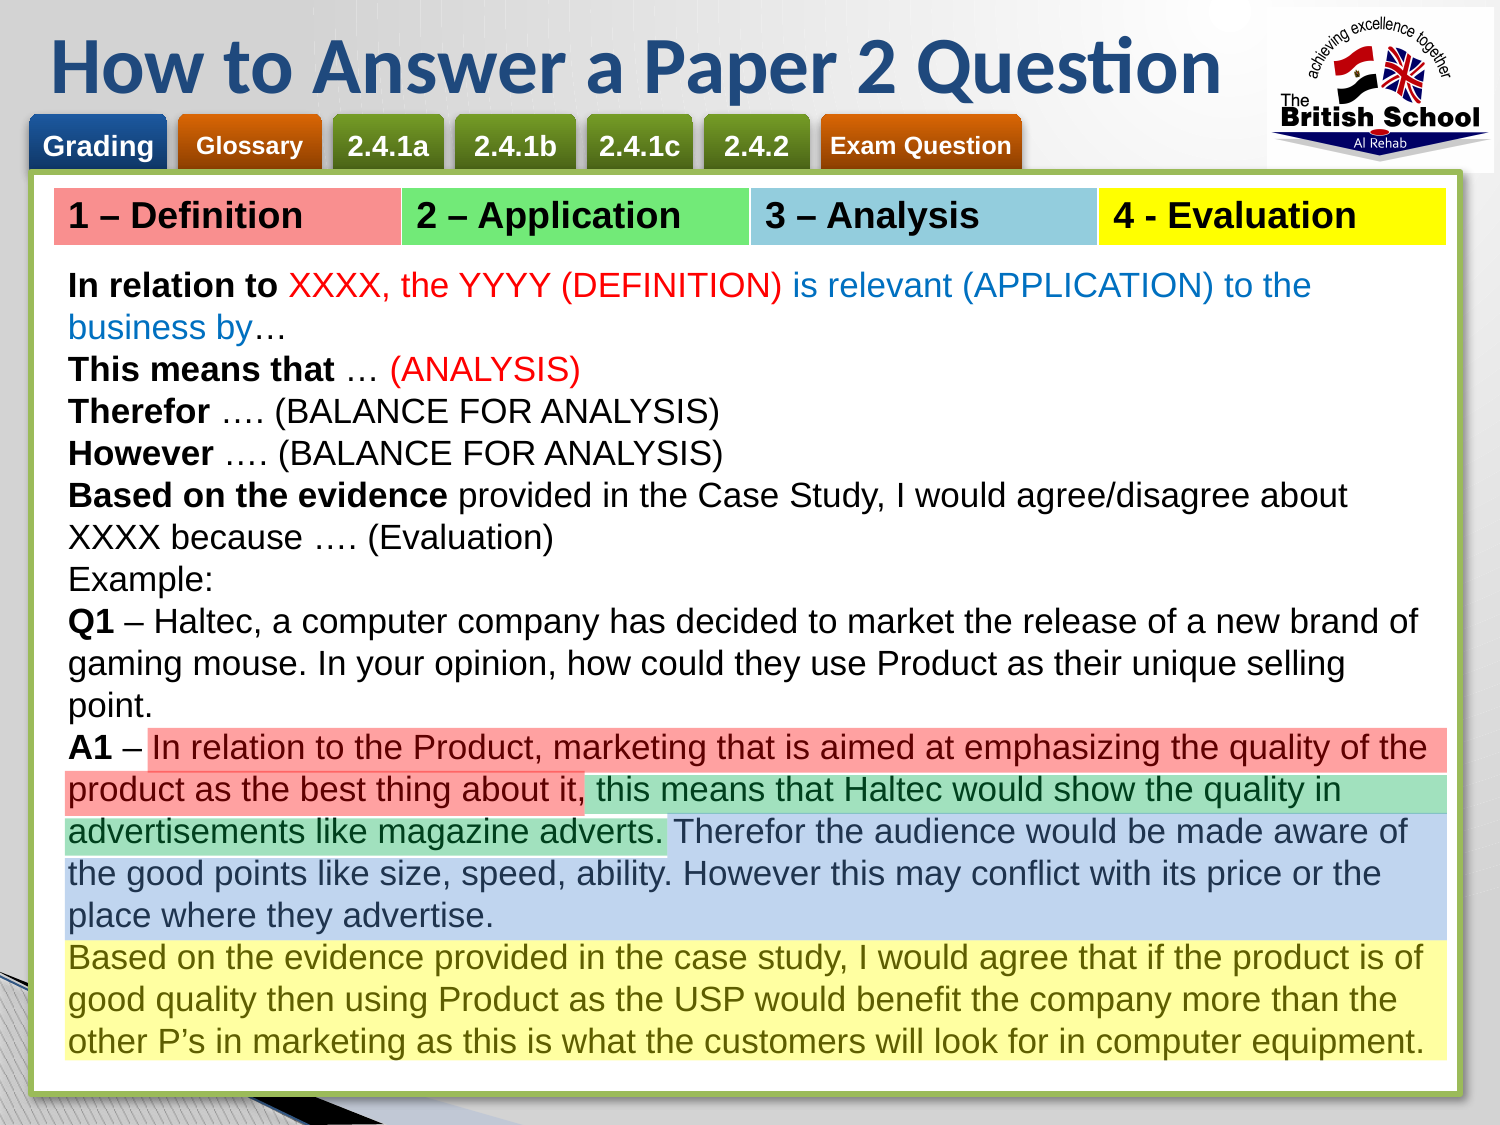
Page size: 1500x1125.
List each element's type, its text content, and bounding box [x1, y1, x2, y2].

text_box [667, 812, 1447, 858]
text_box [64, 858, 1447, 940]
table_header 4 - Evaluation [1099, 188, 1446, 245]
text_box [64, 818, 667, 856]
text_box In relation to XXXX, the YYYY (DEFINITION) is relevant (APPLICATION) to the business by… This means that … (ANALYSIS) Therefor …. (BALANCE FOR ANALYSIS) However …. (BALANCE FOR ANALYSIS) Based on the evidence provided in the Case Study, I would agree/disagree about XXXX because …. (Evaluation) Example: Q1 – Haltec, a computer company has decided to market the release of a new brand of gaming mouse. In your opinion, how could they use Product as their unique selling point. A1 – In relation to the Product, marketing that is aimed at emphasizing the quality of the product as the best thing about it, this means that Haltec would show the quality in advertisements like magazine adverts. Therefor the audience would be made aware of the good points like size, speed, ability. However this may conflict with its price or the place where they advertise. Based on the evidence provided in the case study, I would agree that if the product is of good quality then using Product as the USP would benefit the company more than the other P’s in marketing as this is what the customers will look for in computer equipment. [53, 255, 1447, 1068]
table_header 2 – Application [402, 188, 749, 245]
text_box [64, 940, 1447, 1061]
text_box [147, 727, 1447, 773]
text_box [584, 775, 1447, 814]
text_box [64, 770, 585, 816]
text_box e [551, 0, 603, 5]
picture [281, 1114, 303, 1125]
title How to Answer a Paper 2 Question [35, 0, 1247, 122]
table_header 3 – Analysis [751, 188, 1097, 245]
picture [1267, 7, 1495, 173]
table_header 1 – Definition [54, 188, 401, 245]
